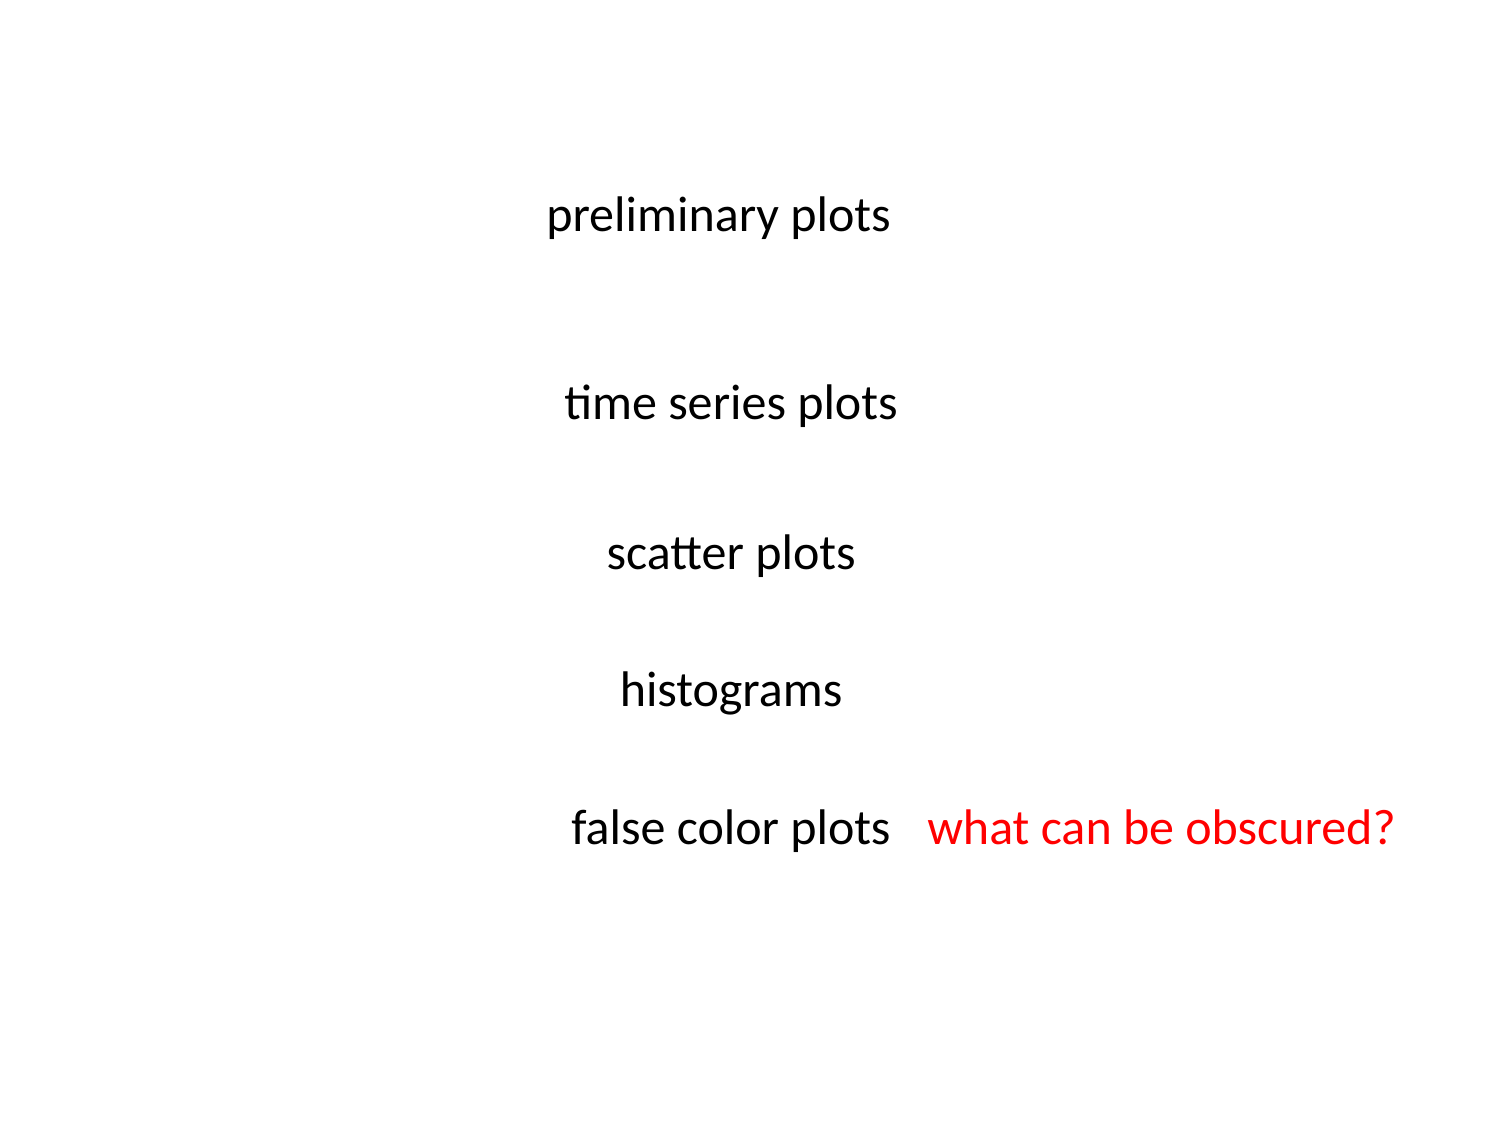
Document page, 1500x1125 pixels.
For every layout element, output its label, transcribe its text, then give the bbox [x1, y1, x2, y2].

text_box time series plots [287, 362, 1175, 437]
text_box preliminary plots [274, 174, 1163, 249]
text_box false color plots [287, 786, 912, 862]
text_box histograms [287, 649, 1175, 724]
text_box scatter plots [287, 511, 1175, 587]
text_box what can be obscured? [912, 786, 1500, 862]
